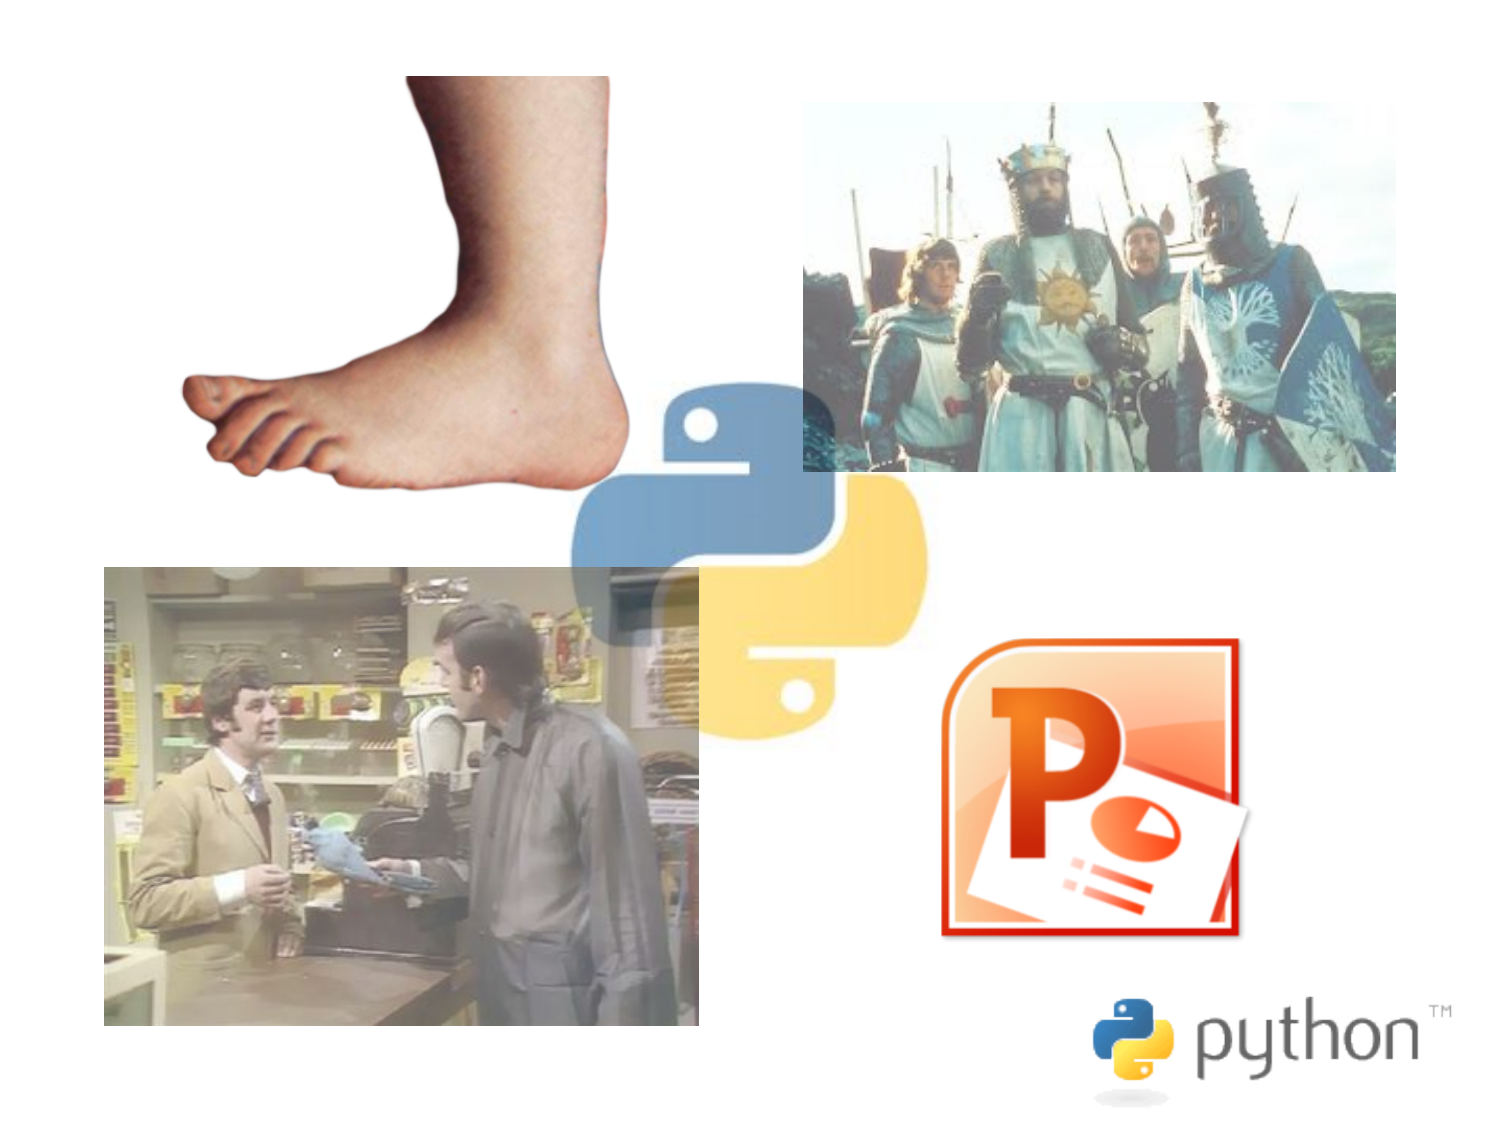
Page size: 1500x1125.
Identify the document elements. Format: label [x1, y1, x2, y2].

picture [104, 76, 1396, 1026]
picture [1060, 976, 1500, 1125]
